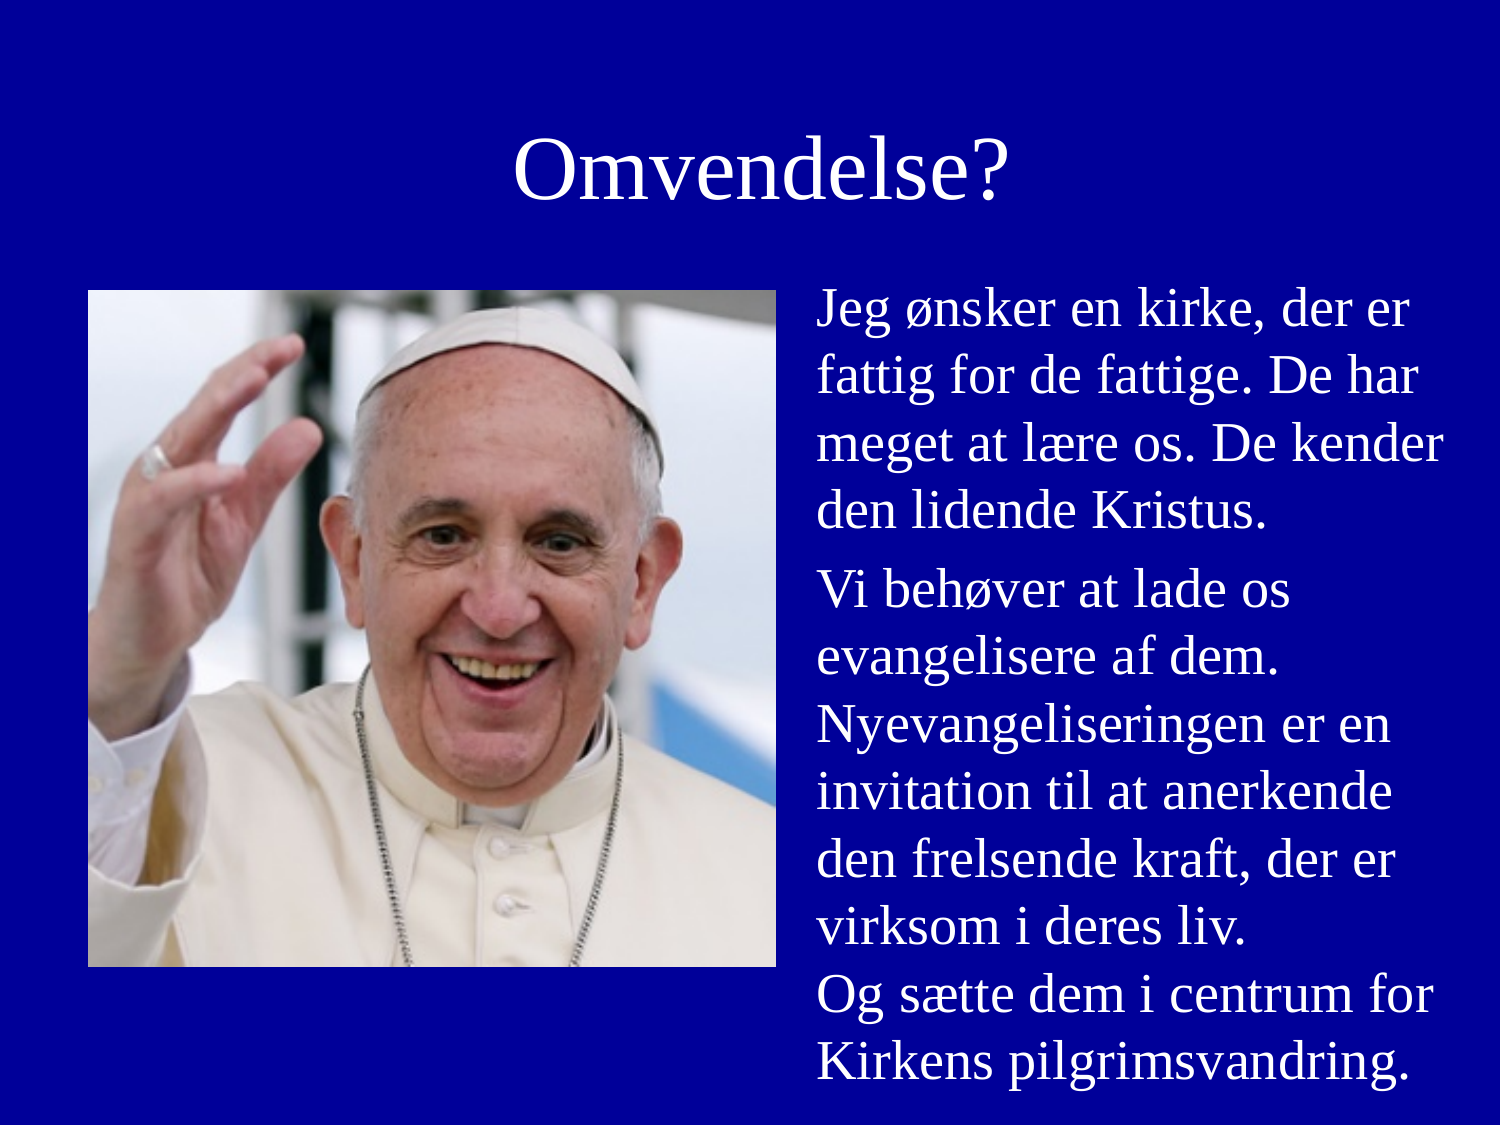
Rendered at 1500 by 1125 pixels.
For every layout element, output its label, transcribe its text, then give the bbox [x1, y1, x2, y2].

title Omvendelse? [112, 99, 1412, 225]
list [88, 290, 776, 967]
list Jeg ønsker en kirke, der er fattig for de fattige. De har meget at lære os. De kender den lidende Kristus. Vi behøver at lade os evangelisere af dem. Nyevangeliseringen er en invitation til at anerkende den frelsende kraft, der er virksom i deres liv. Og sætte dem i centrum for Kirkens pilgrimsvandring. [801, 262, 1483, 1106]
